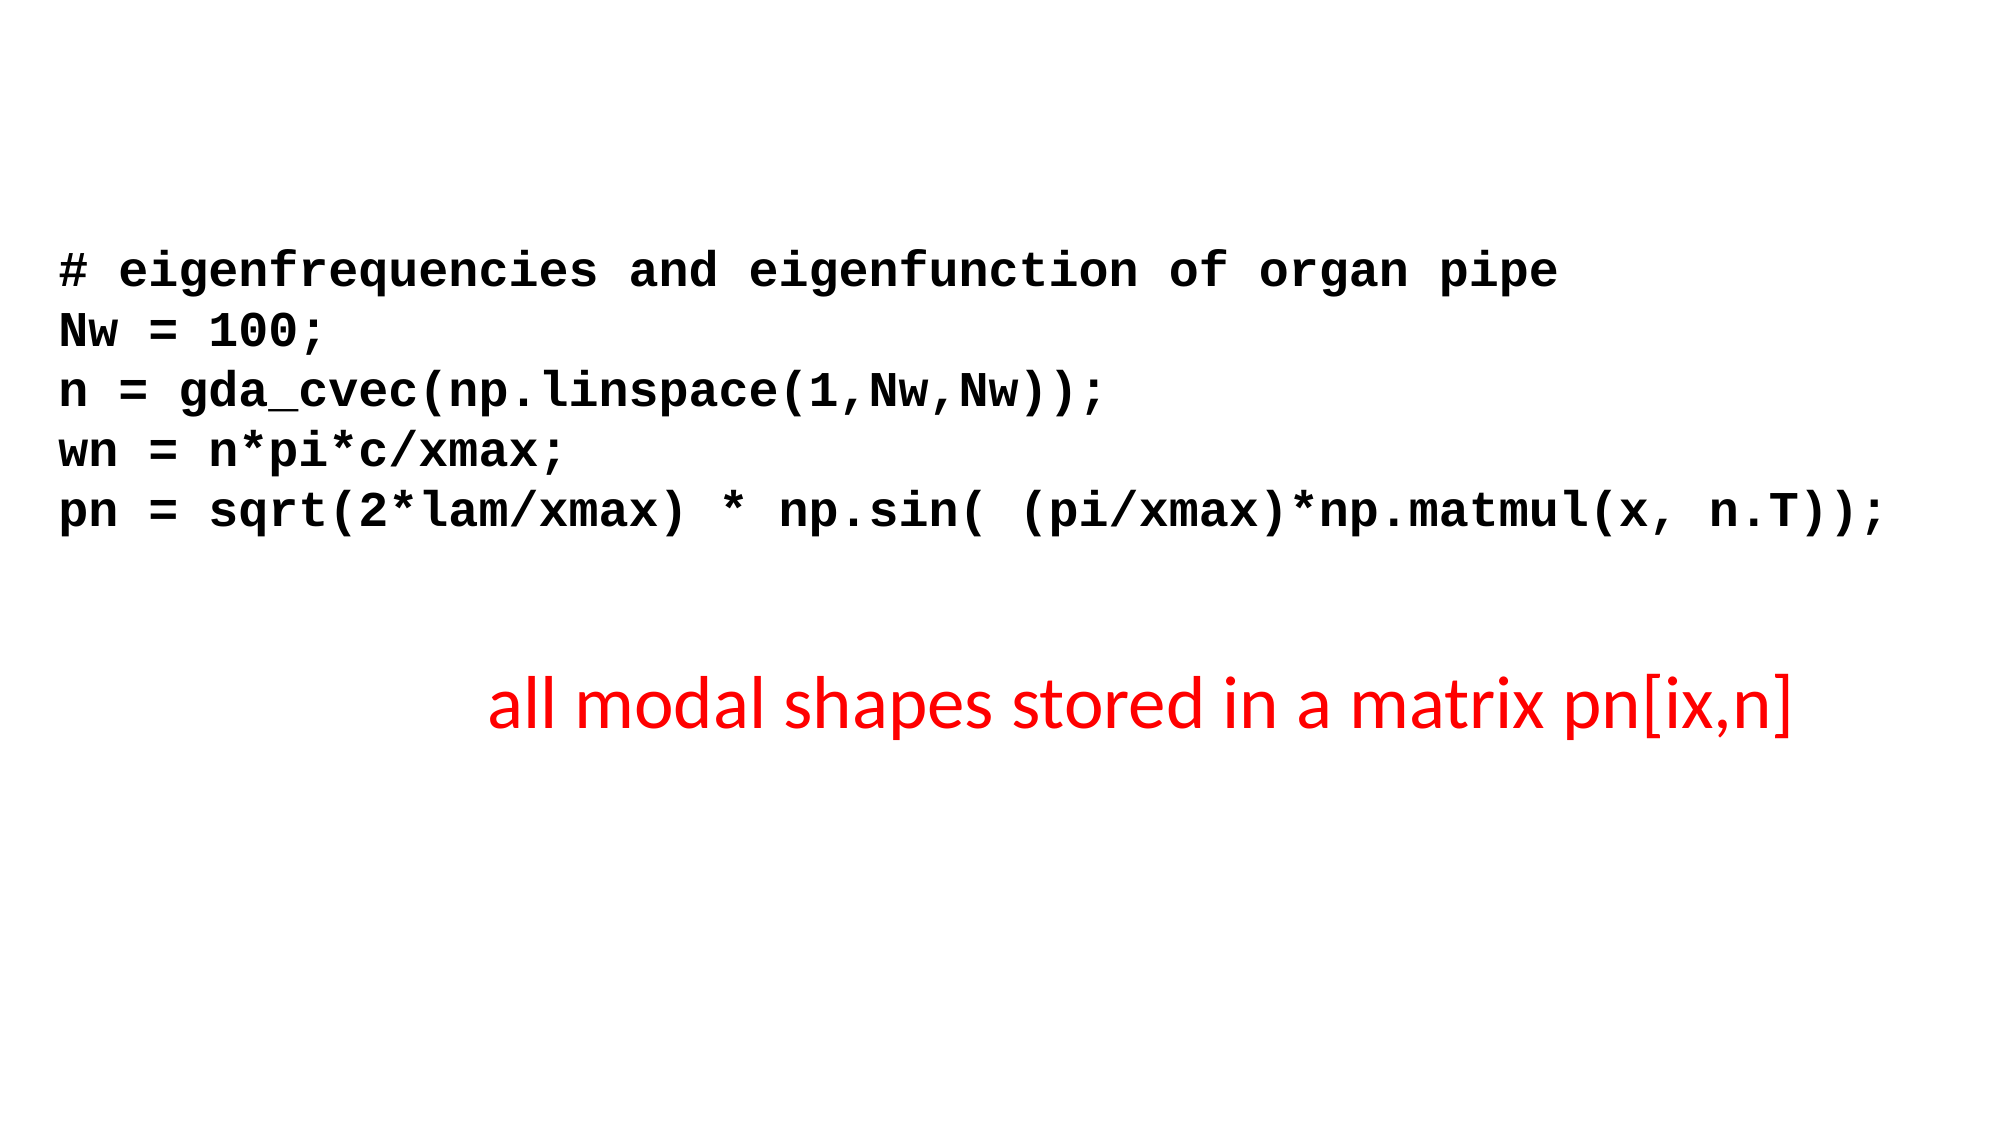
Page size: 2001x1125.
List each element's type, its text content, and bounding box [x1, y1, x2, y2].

text_box # eigenfrequencies and eigenfunction of organ pipe Nw = 100; n = gda_cvec(np.linspace(1,Nw,Nw)); wn = n*pi*c/xmax; pn = sqrt(2*lam/xmax) * np.sin( (pi/xmax)*np.matmul(x, n.T)); [43, 229, 1957, 544]
text_box all modal shapes stored in a matrix pn[ix,n] [472, 646, 1844, 752]
